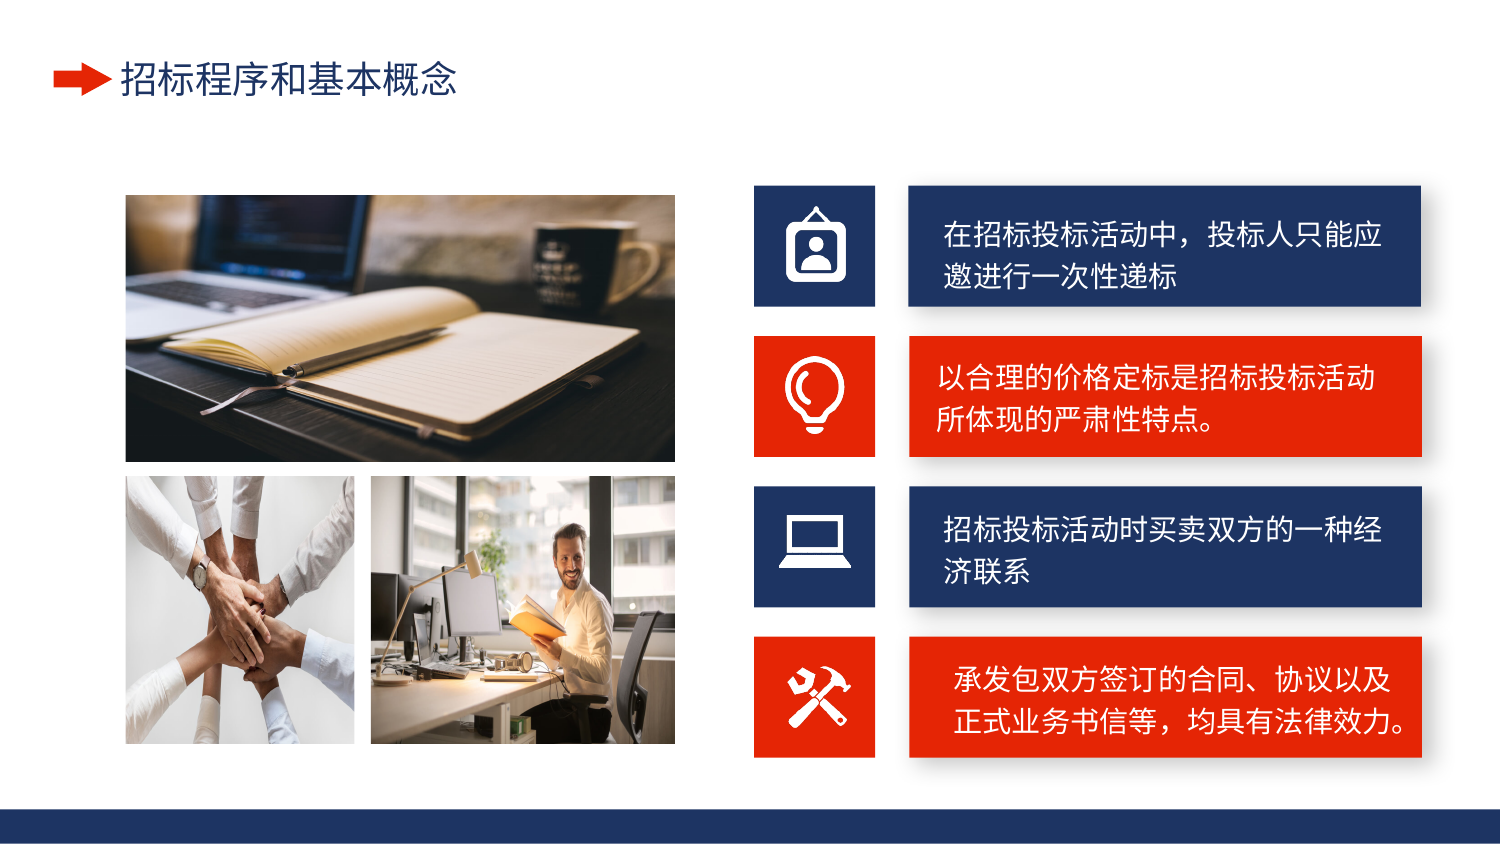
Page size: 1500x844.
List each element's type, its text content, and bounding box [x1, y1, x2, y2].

text_box [370, 476, 675, 744]
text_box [754, 636, 876, 758]
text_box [754, 185, 876, 307]
text_box 在招标投标活动中，投标人只能应邀进行一次性递标 [929, 201, 1401, 301]
text_box 以合理的价格定标是招标投标活动所体现的严肃性特点。 [921, 345, 1393, 444]
text_box [908, 636, 1423, 759]
text_box [125, 195, 675, 462]
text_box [754, 336, 876, 458]
text_box [908, 485, 1423, 608]
text_box 承发包双方签订的合同、协议以及正式业务书信等，均具有法律效力。 [938, 647, 1410, 746]
text_box 招标投标活动时买卖双方的一种经济联系 [929, 496, 1401, 596]
text_box [908, 335, 1423, 458]
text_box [754, 486, 876, 608]
text_box [907, 185, 1422, 308]
text_box [125, 476, 355, 744]
